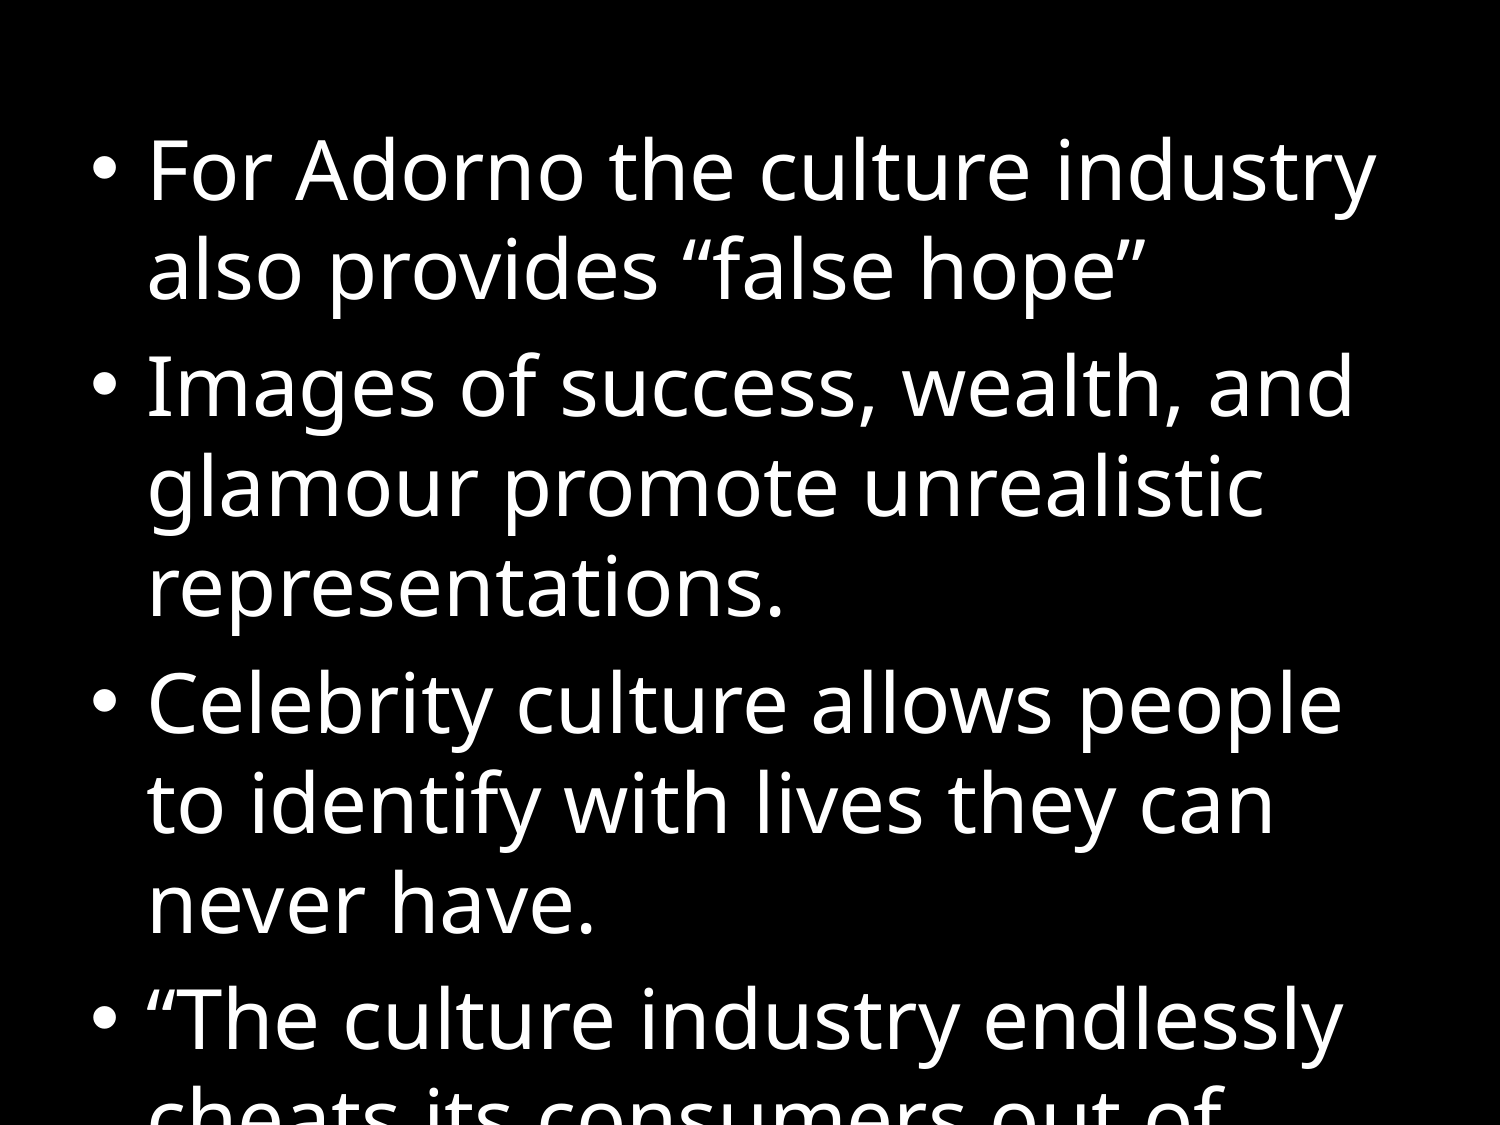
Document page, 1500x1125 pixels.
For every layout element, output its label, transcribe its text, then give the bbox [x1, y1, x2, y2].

list For Adorno the culture industry also provides “false hope” Images of success, wealth, and glamour promote unrealistic representations. Celebrity culture allows people to identify with lives they can never have. “The culture industry endlessly cheats its consumers out of what it endlessly promises” (53) [75, 109, 1425, 1005]
